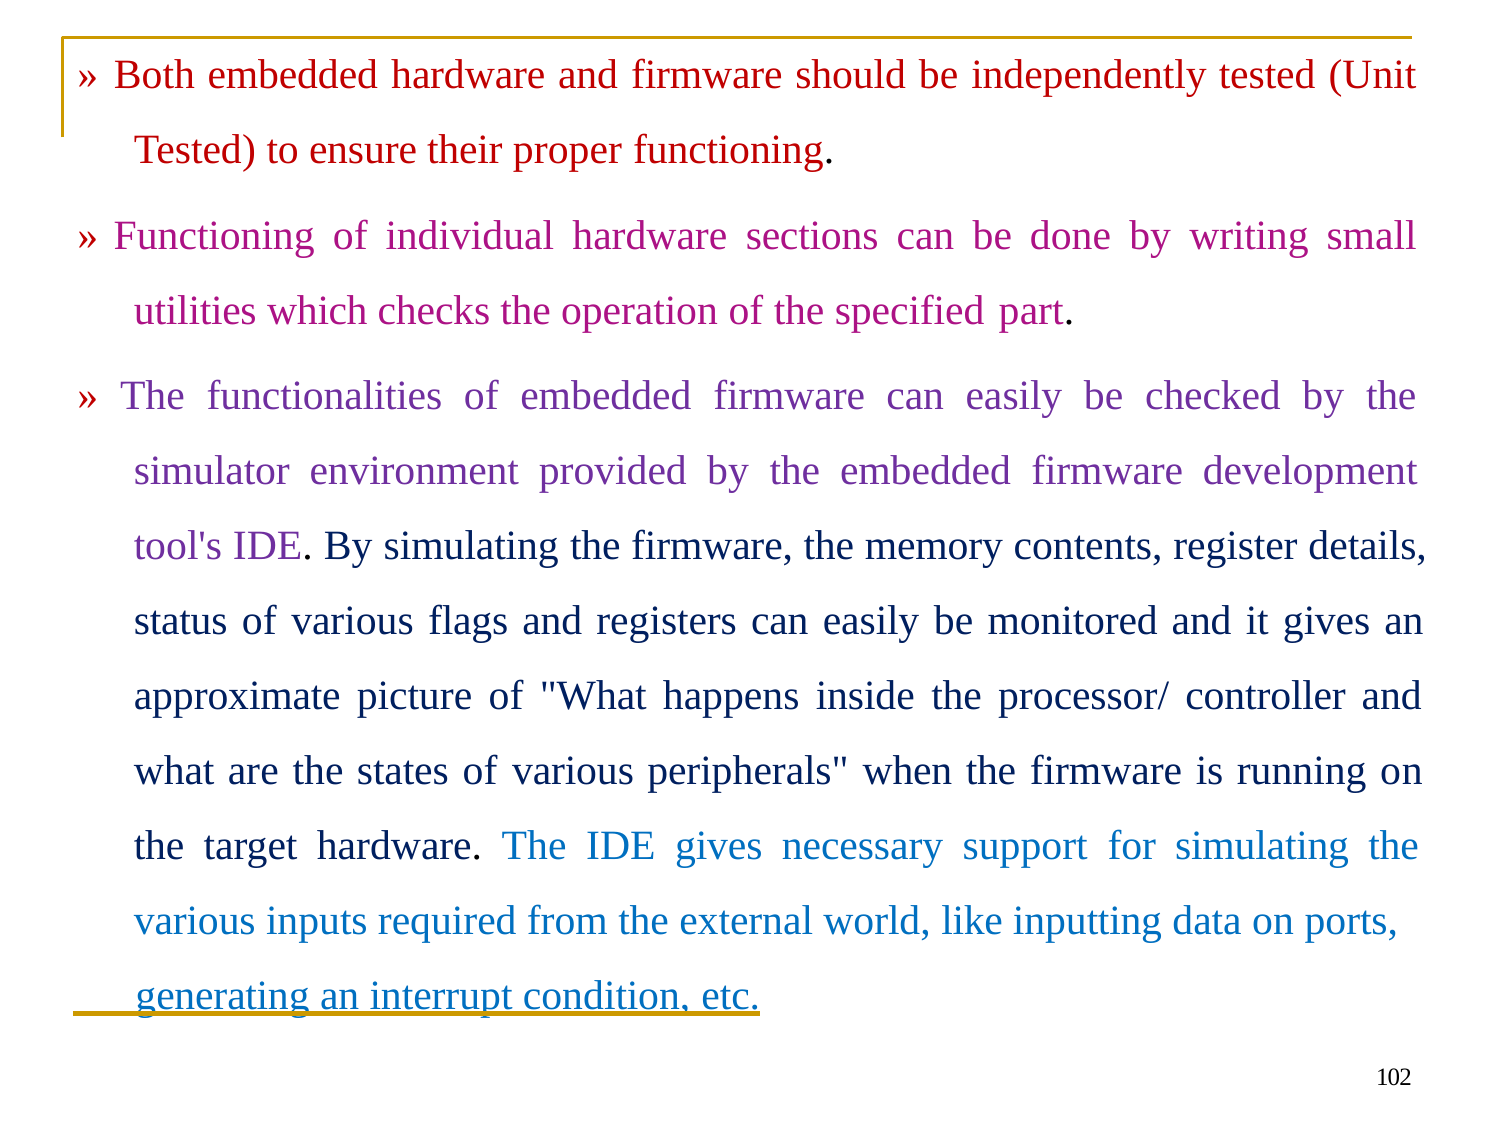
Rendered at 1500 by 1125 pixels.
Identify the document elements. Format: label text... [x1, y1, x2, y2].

text_box 102 [1369, 1061, 1417, 1091]
text_box » Both embedded hardware and firmware should be independently tested (Unit Tested) to ensure their proper functioning. » Functioning of individual hardware sections can be done by writing small utilities which checks the operation of the specified part. » The functionalities of embedded firmware can easily be checked by the simulator environment provided by the embedded firmware development tool's IDE. By simulating the firmware, the memory contents, register details, status of various flags and registers can easily be monitored and it gives an approximate picture of "What happens inside the processor/ controller and what are the states of various peripherals" when the firmware is running on the target hardware. The IDE gives necessary support for simulating the various inputs required from the external world, like inputting data on ports, generating an interrupt condition, etc. [72, 20, 1439, 1018]
text_box [62, 37, 72, 138]
